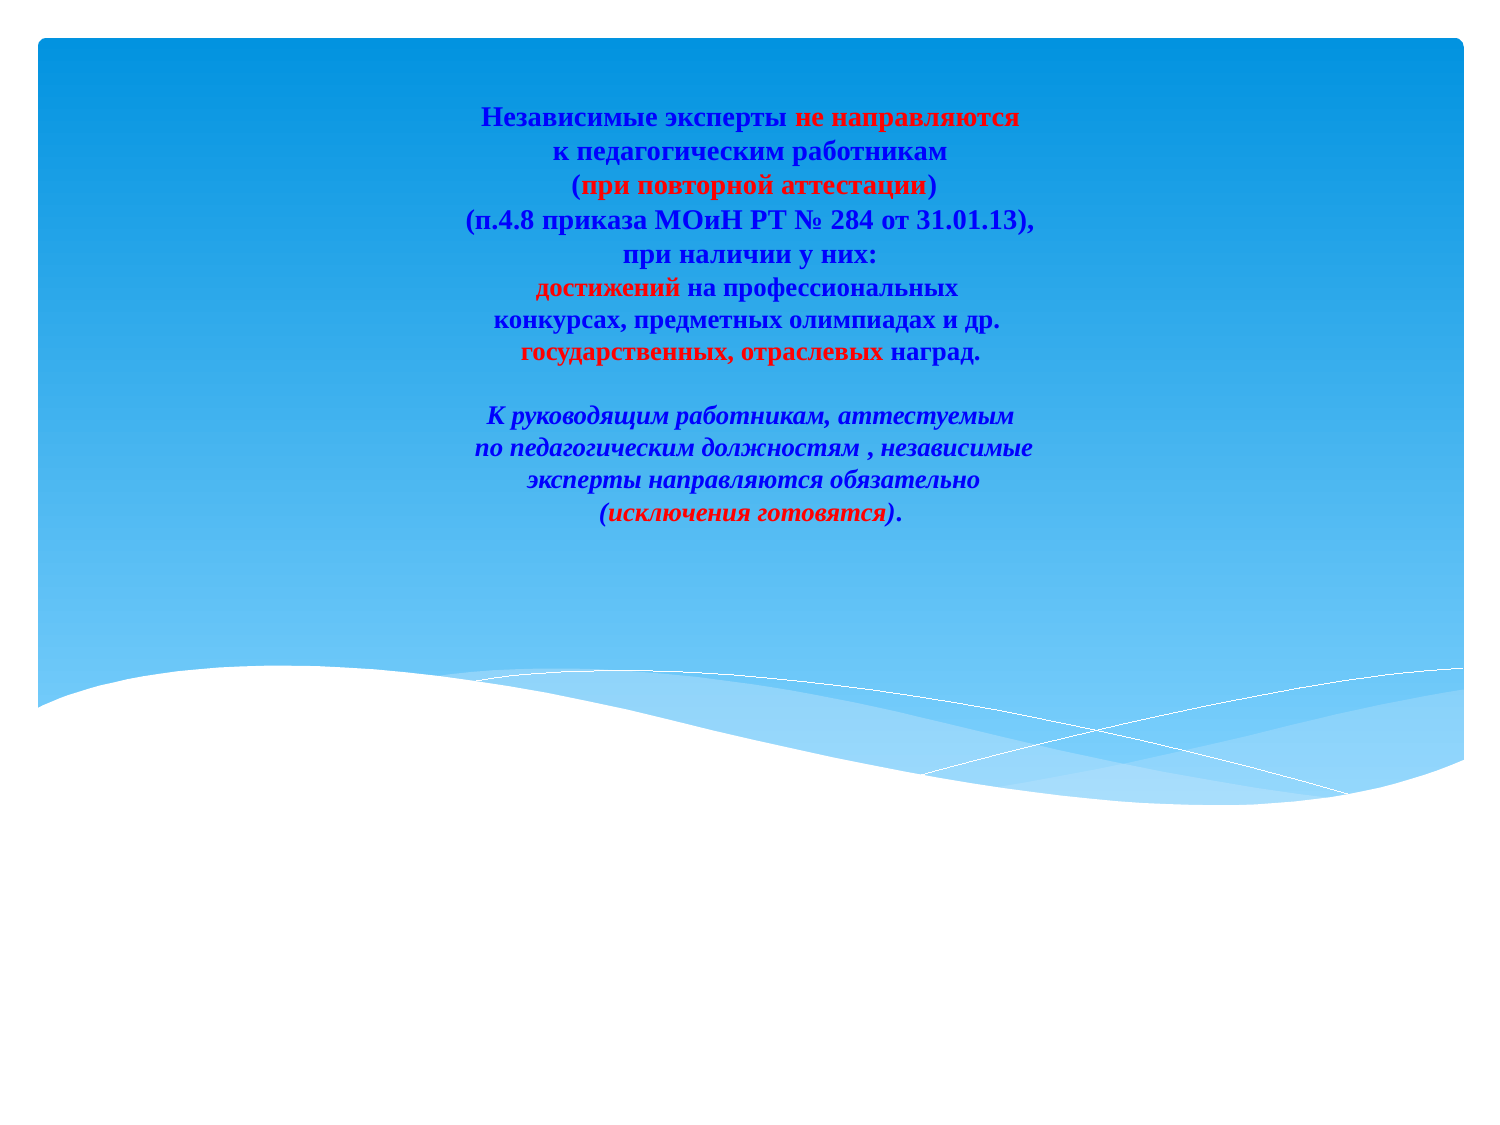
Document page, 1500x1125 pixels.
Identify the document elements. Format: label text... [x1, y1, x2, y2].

title Независимые эксперты не направляются к педагогическим работникам (при повторной аттестации) (п.4.8 приказа МОиН РТ № 284 от 31.01.13), при наличии у них: достижений на профессиональных конкурсах, предметных олимпиадах и др. государственных, отраслевых наград. К руководящим работникам, аттестуемым по педагогическим должностям , независимые эксперты направляются обязательно (исключения готовятся). [113, 90, 1389, 575]
